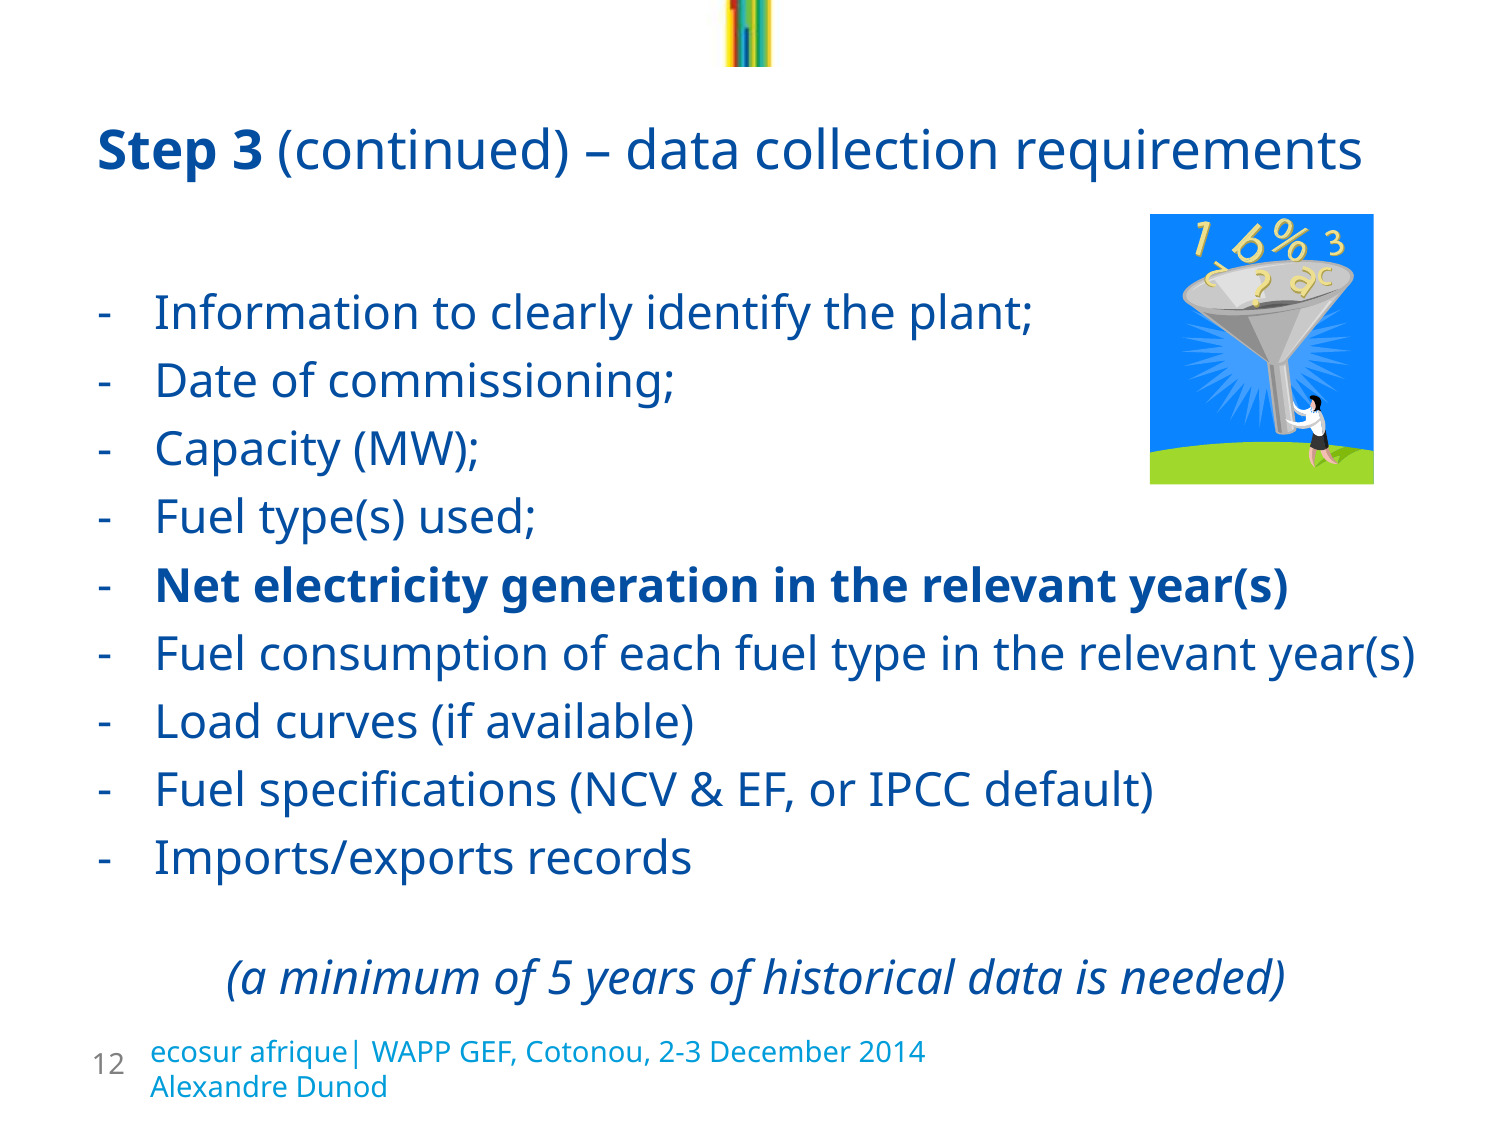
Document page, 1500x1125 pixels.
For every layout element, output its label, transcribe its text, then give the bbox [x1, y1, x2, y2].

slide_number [135, 1037, 1475, 1100]
picture [683, 0, 817, 67]
list Information to clearly identify the plant; Date of commissioning; Capacity (MW); Fuel type(s) used; Net electricity generation in the relevant year(s) Fuel consumption of each fuel type in the relevant year(s) Load curves (if available) Fuel specifications (NCV & EF, or IPCC default) Imports/exports records (a minimum of 5 years of historical data is needed) [82, 275, 1432, 1025]
picture [1149, 214, 1374, 485]
title Step 3 (continued) – data collection requirements [82, 70, 1432, 220]
